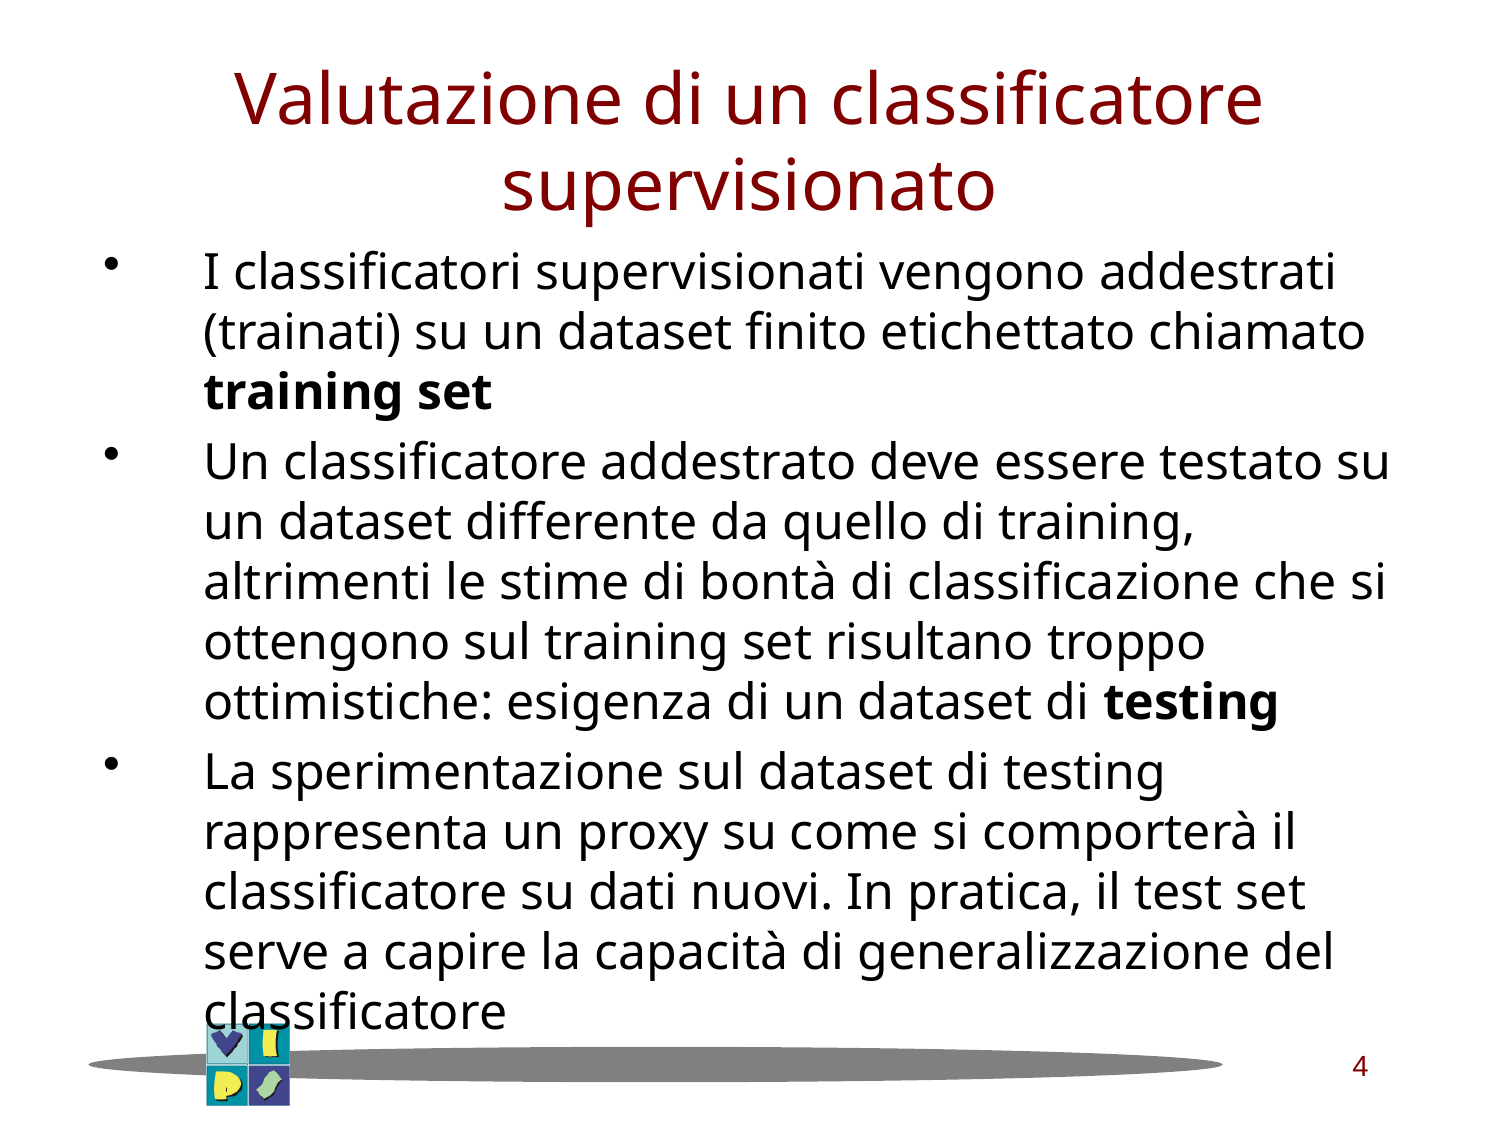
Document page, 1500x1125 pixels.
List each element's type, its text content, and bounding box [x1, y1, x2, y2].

slide_number 4 [1033, 1039, 1384, 1118]
picture [206, 1023, 290, 1106]
text_box I classificatori supervisionati vengono addestrati (trainati) su un dataset finito etichettato chiamato training set Un classificatore addestrato deve essere testato su un dataset differente da quello di training, altrimenti le stime di bontà di classificazione che si ottengono sul training set risultano troppo ottimistiche: esigenza di un dataset di testing La sperimentazione sul dataset di testing rappresenta un proxy su come si comporterà il classificatore su dati nuovi. In pratica, il test set serve a capire la capacità di generalizzazione del classificatore [88, 231, 1435, 975]
title Valutazione di un classificatore supervisionato [75, 45, 1425, 233]
